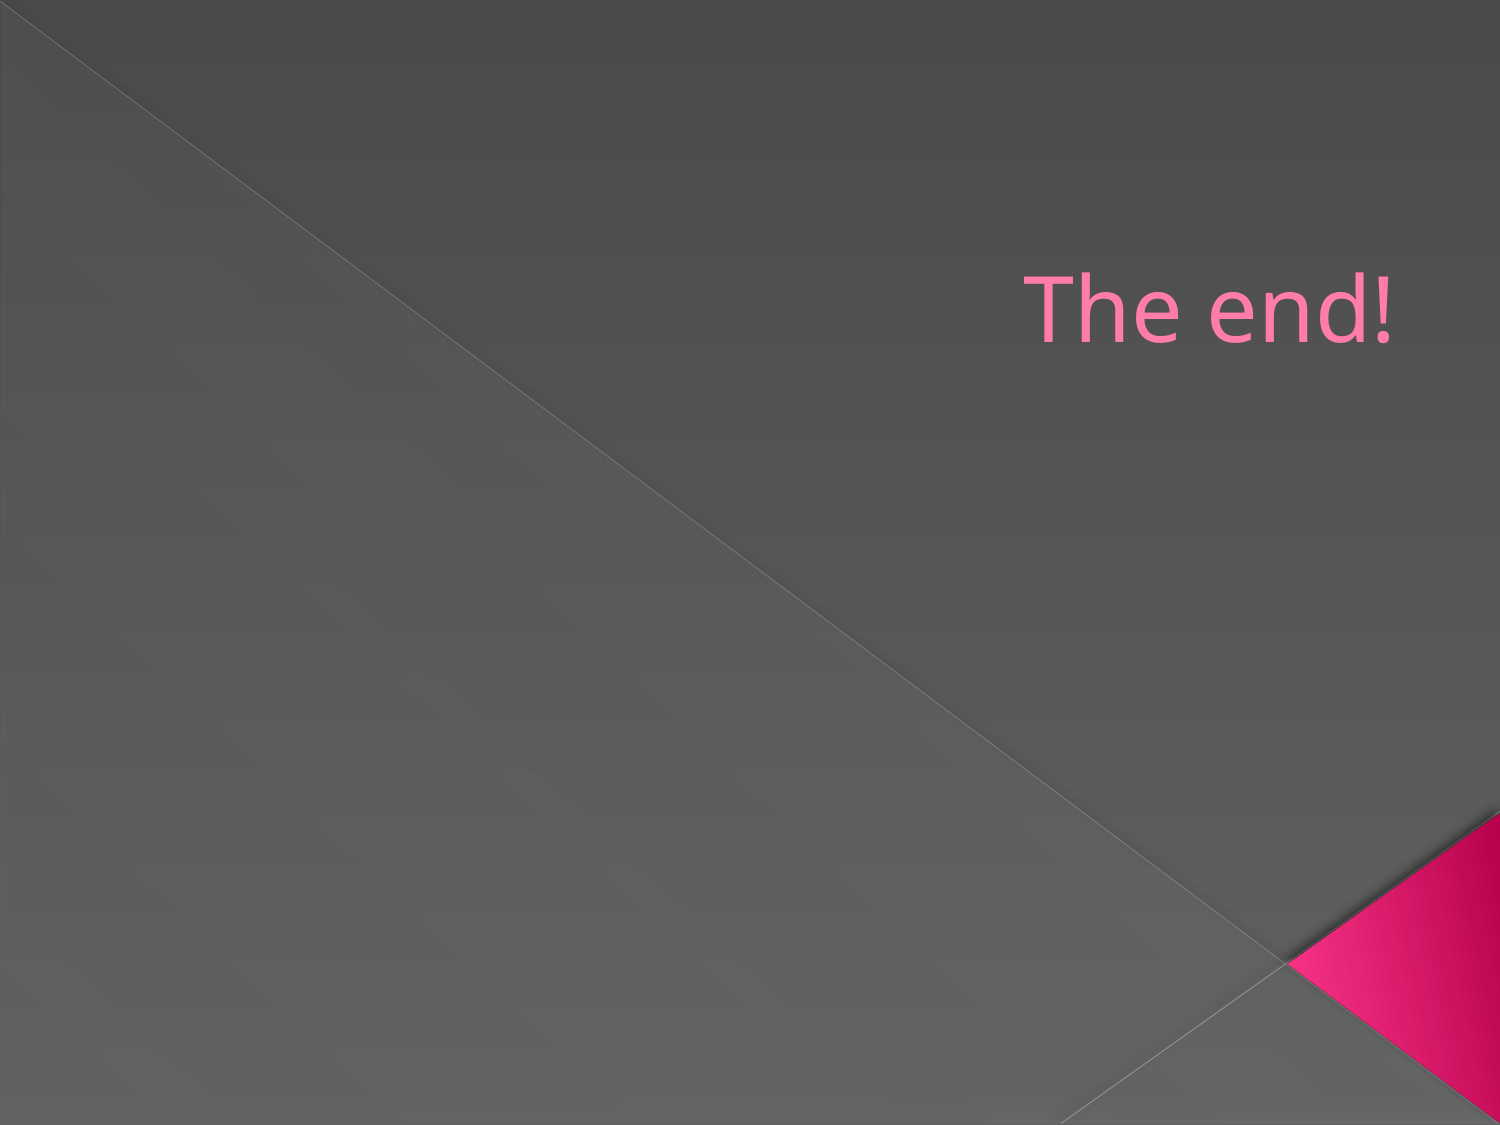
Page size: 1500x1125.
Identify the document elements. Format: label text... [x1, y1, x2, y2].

title The end! [88, 127, 1412, 369]
